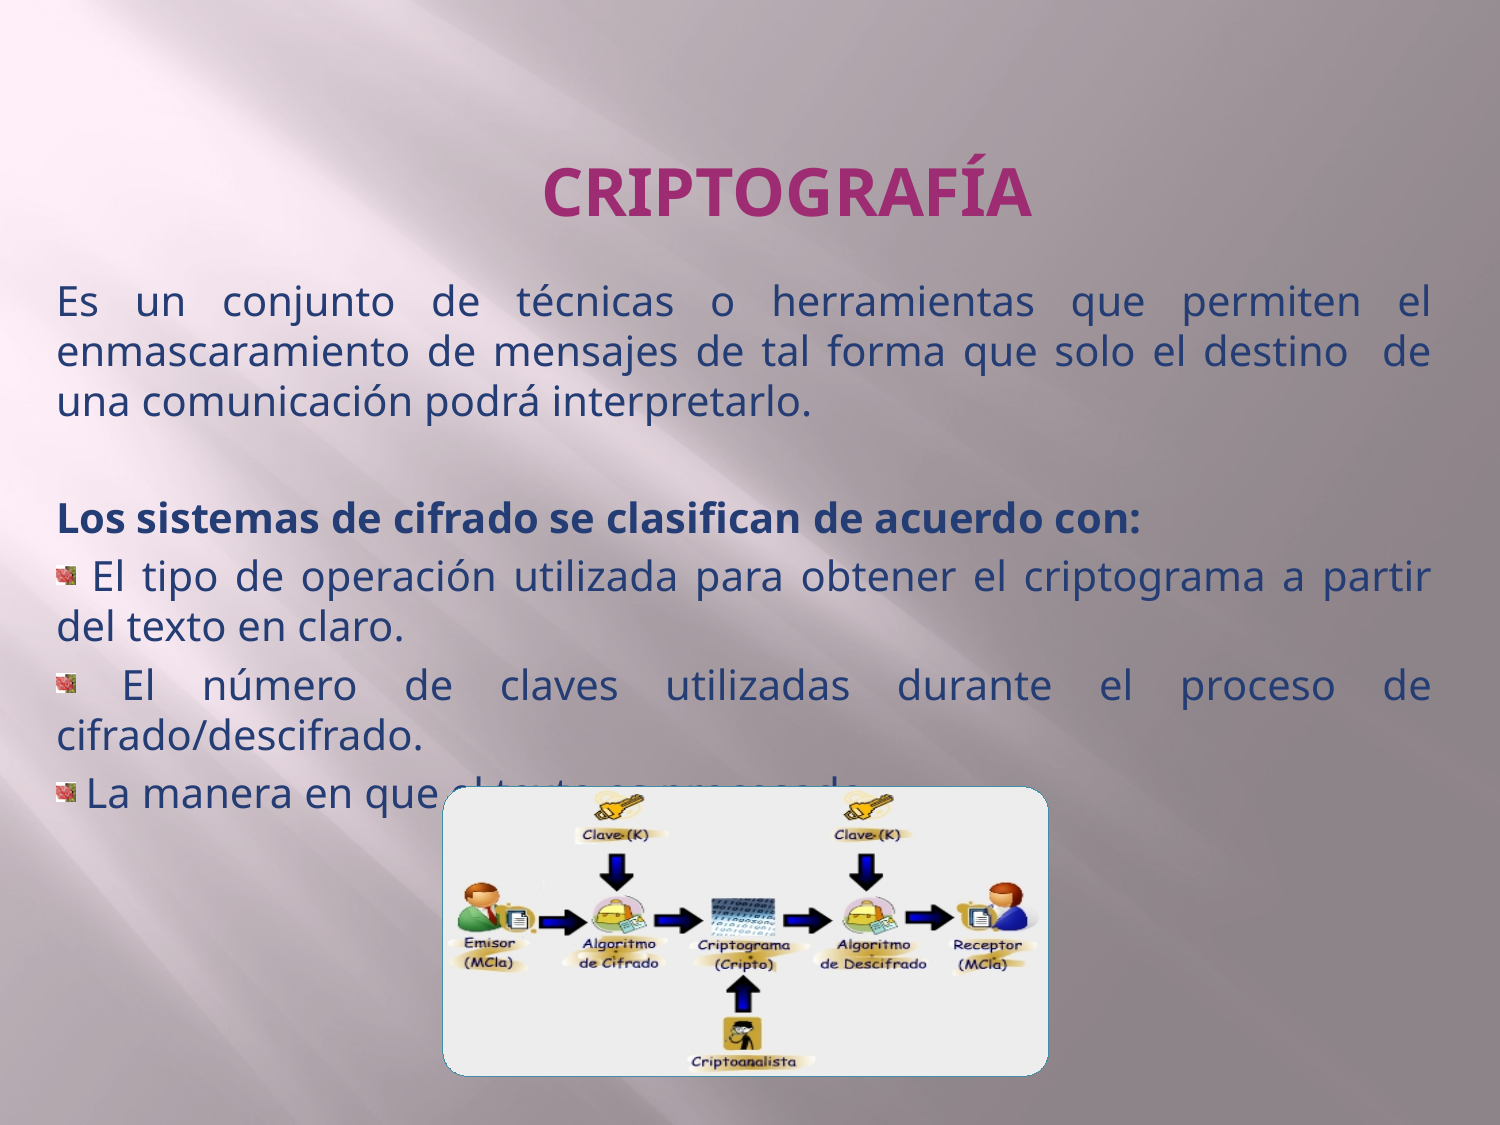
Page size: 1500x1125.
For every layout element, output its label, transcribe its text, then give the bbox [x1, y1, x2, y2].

picture [56, 673, 76, 693]
subtitle Es un conjunto de técnicas o herramientas que permiten el enmascaramiento de mensajes de tal forma que solo el destino de una comunicación podrá interpretarlo. Los sistemas de cifrado se clasifican de acuerdo con: El tipo de operación utilizada para obtener el criptograma a partir del texto en claro. El número de claves utilizadas durante el proceso de cifrado/descifrado. La manera en que el texto es procesado. [41, 267, 1447, 846]
title criptografía [112, 66, 1463, 230]
picture [56, 782, 76, 802]
picture [442, 786, 1049, 1077]
picture [56, 565, 76, 585]
